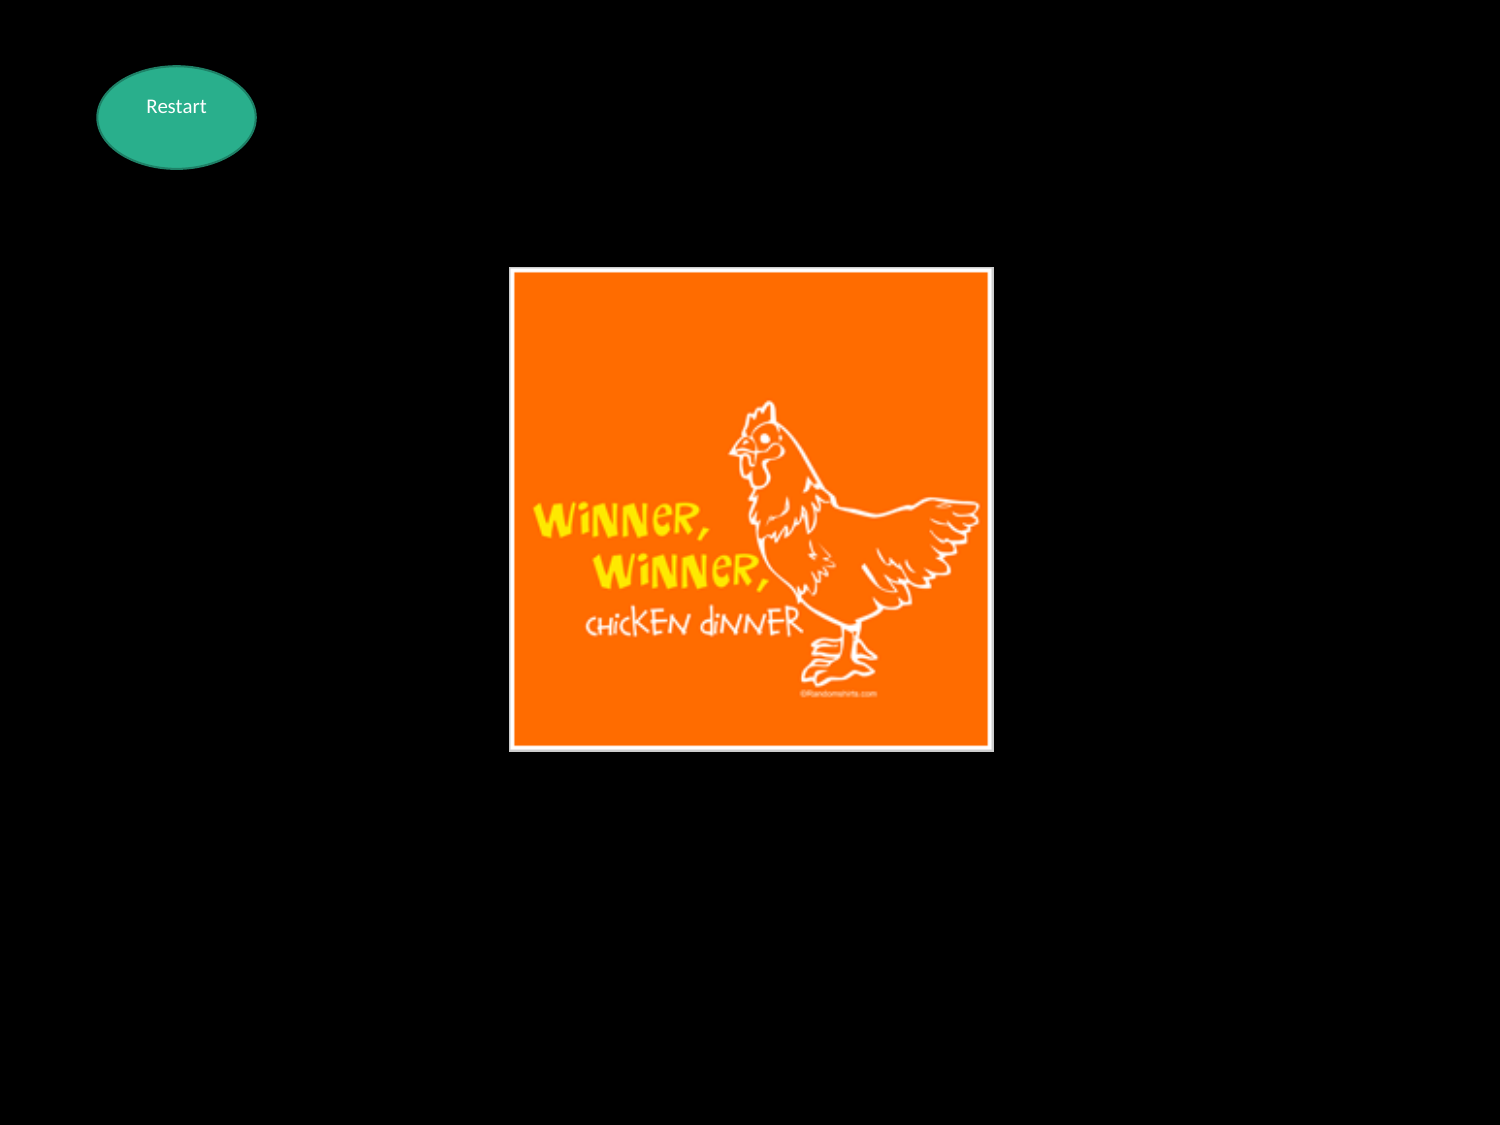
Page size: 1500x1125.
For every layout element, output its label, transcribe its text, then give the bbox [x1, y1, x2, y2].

picture [509, 267, 994, 752]
text_box Restart [96, 65, 257, 170]
